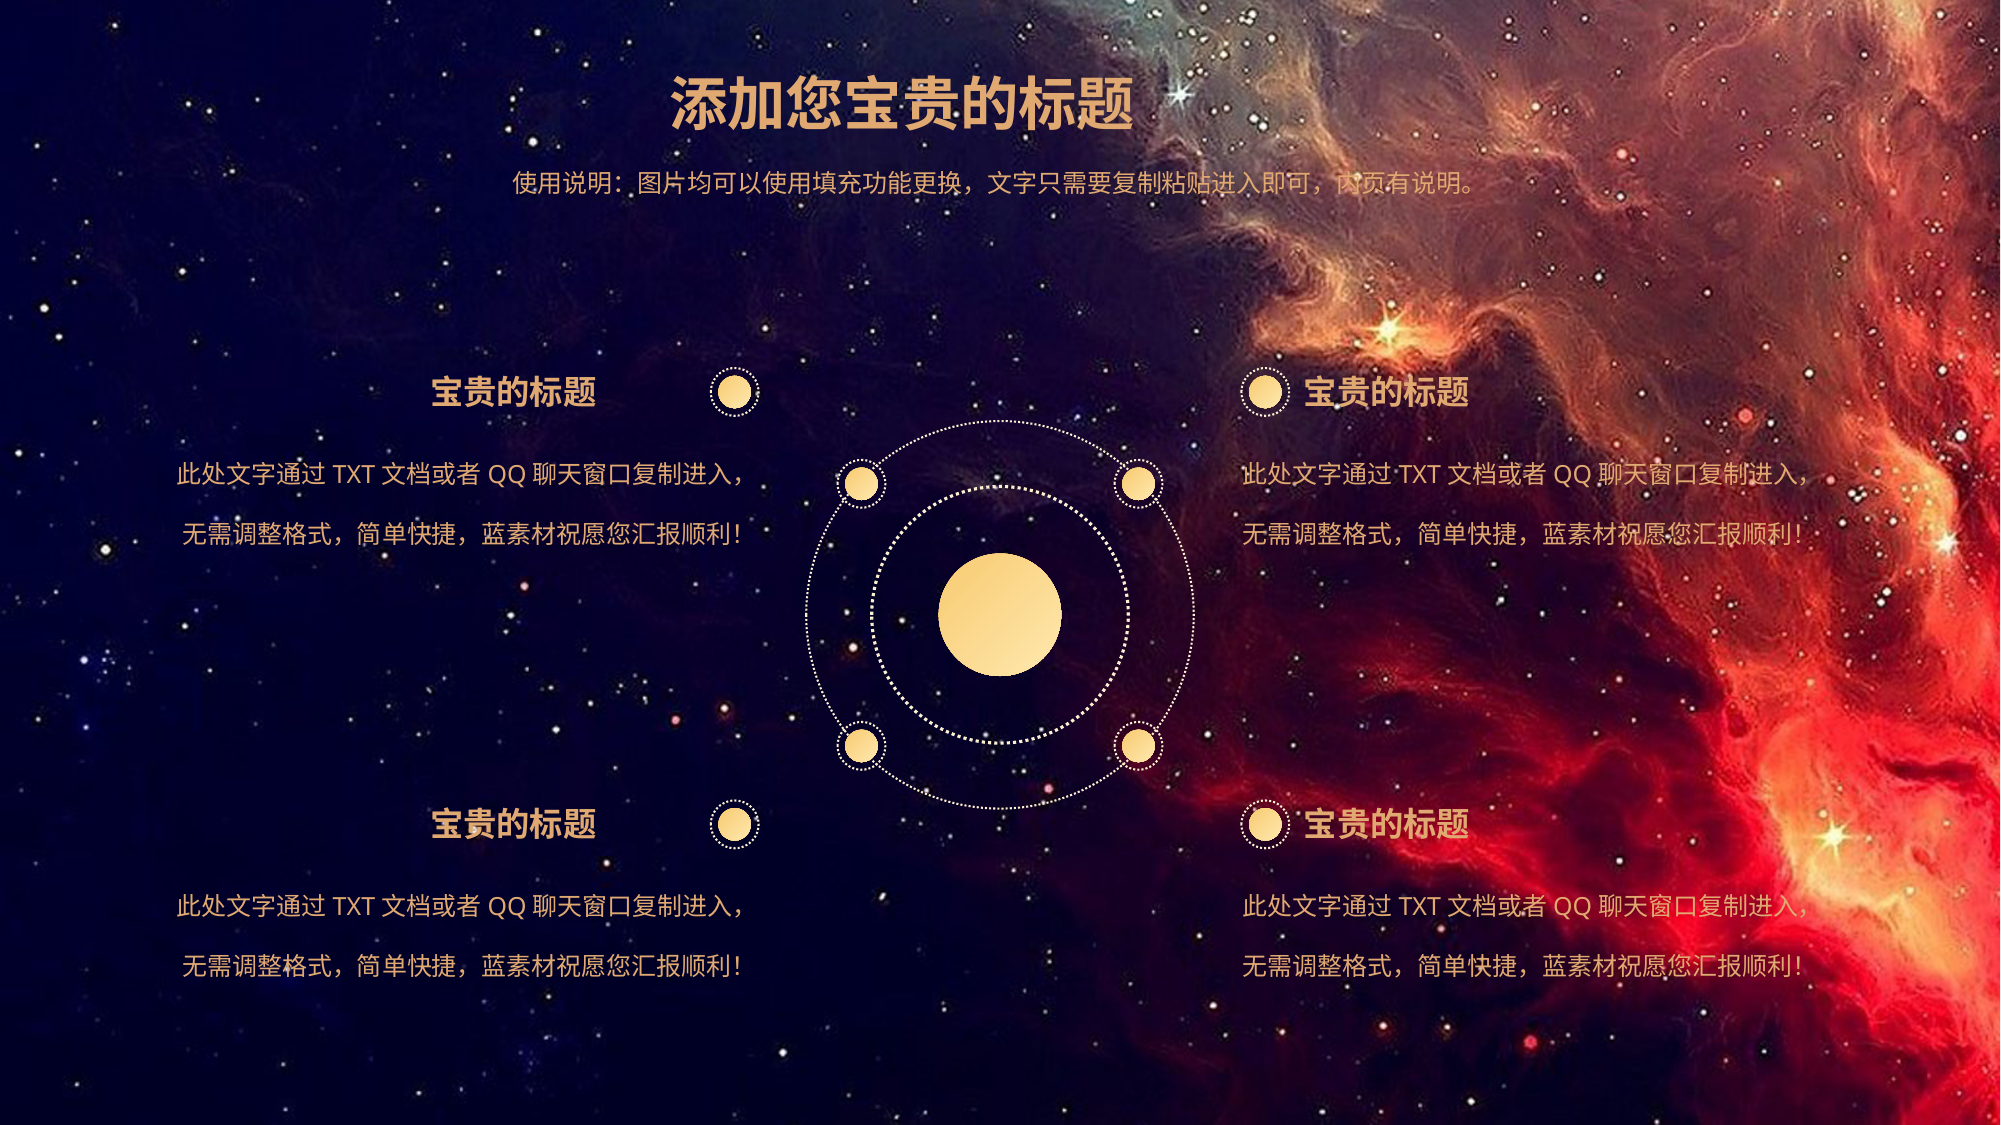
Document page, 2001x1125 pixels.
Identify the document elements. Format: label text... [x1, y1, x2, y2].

picture [0, 0, 2001, 1125]
text_box [709, 799, 760, 850]
text_box [836, 458, 887, 509]
text_box [1113, 720, 1164, 771]
text_box 添加您宝贵的标题 [654, 59, 1346, 145]
text_box 使用说明：图片均可以使用填充功能更换，文字只需要复制粘贴进入即可，内页有说明。 [402, 145, 1598, 206]
text_box 此处文字通过TXT文档或者QQ聊天窗口复制进入，无需调整格式，简单快捷，蓝素材祝愿您汇报顺利！ [1227, 852, 1857, 988]
text_box 宝贵的标题 [415, 363, 711, 419]
text_box [709, 366, 760, 417]
text_box 宝贵的标题 [1289, 795, 1585, 851]
text_box 此处文字通过TXT文档或者QQ聊天窗口复制进入，无需调整格式，简单快捷，蓝素材祝愿您汇报顺利！ [143, 421, 773, 556]
text_box [1240, 366, 1291, 417]
text_box [805, 420, 1195, 810]
text_box 宝贵的标题 [1289, 363, 1585, 419]
text_box [836, 720, 887, 771]
text_box 此处文字通过TXT文档或者QQ聊天窗口复制进入，无需调整格式，简单快捷，蓝素材祝愿您汇报顺利！ [1227, 421, 1857, 556]
text_box [1113, 458, 1164, 509]
text_box 此处文字通过TXT文档或者QQ聊天窗口复制进入，无需调整格式，简单快捷，蓝素材祝愿您汇报顺利！ [143, 852, 773, 988]
text_box 宝贵的标题 [415, 795, 711, 851]
text_box [1240, 799, 1291, 850]
